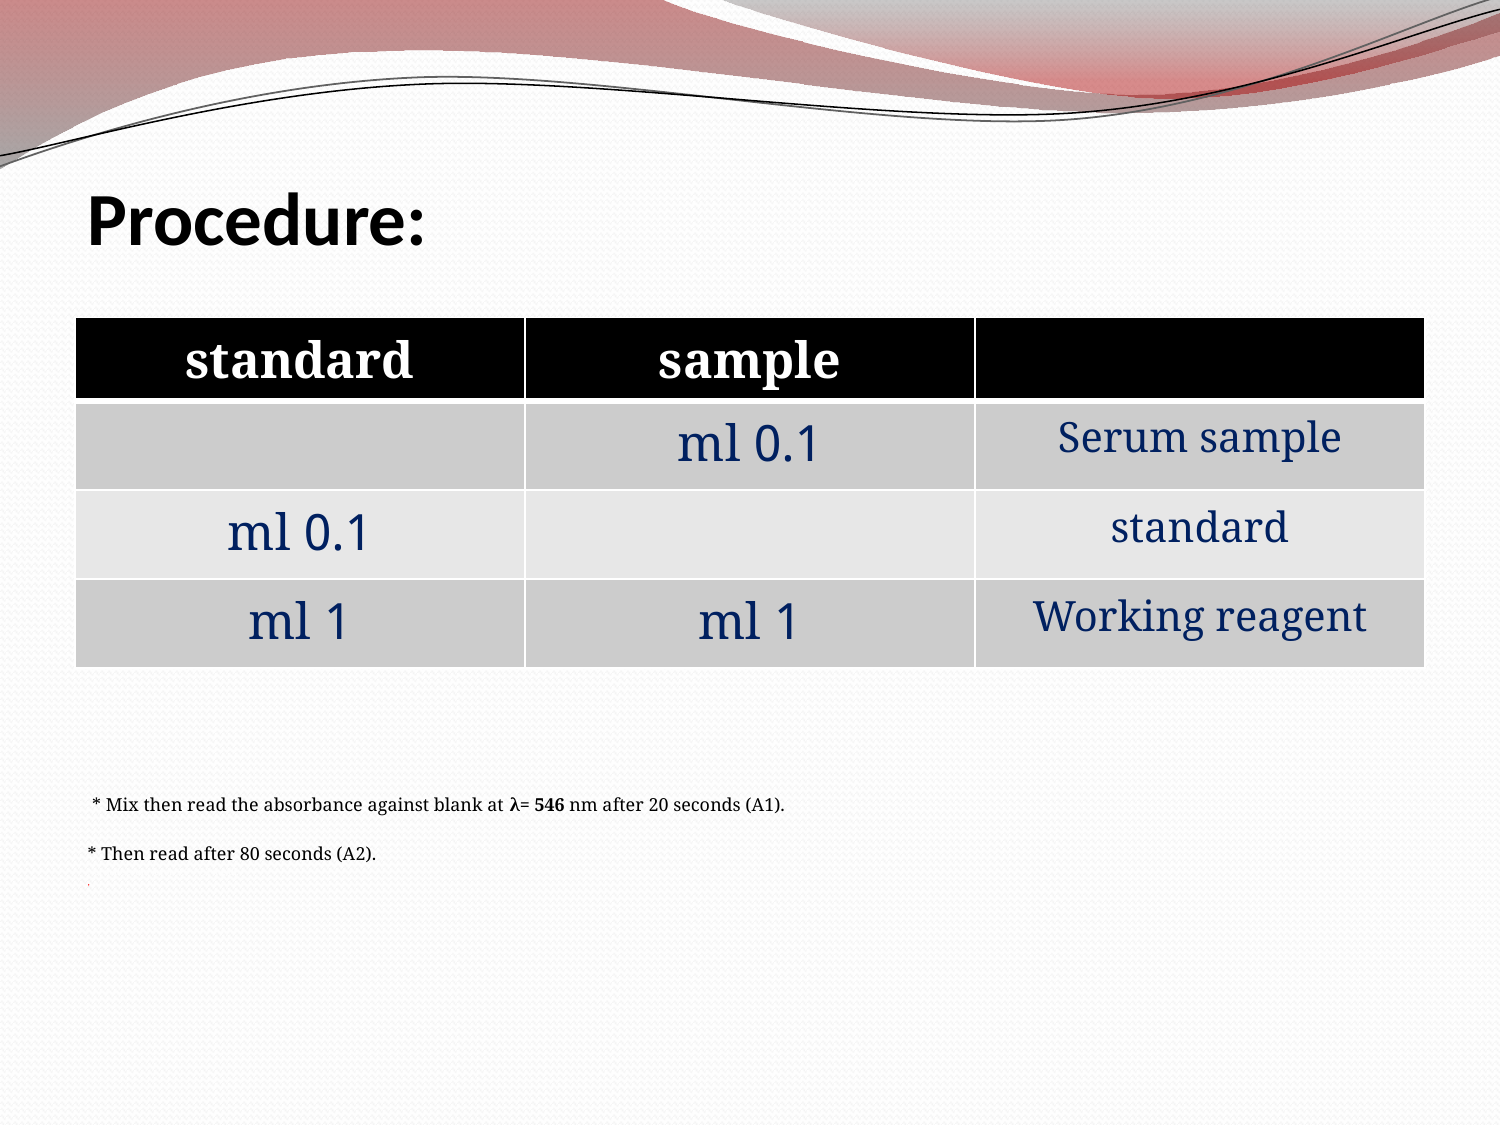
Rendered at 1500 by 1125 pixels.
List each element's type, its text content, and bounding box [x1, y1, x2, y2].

table_cell 0.1 ml [526, 404, 974, 489]
table_header standard [76, 318, 524, 398]
table_header sample [526, 318, 974, 398]
table_cell Working reagent [976, 580, 1424, 667]
table_cell 1 ml [76, 580, 524, 667]
table_cell standard [976, 491, 1424, 578]
table_cell Serum sample [976, 404, 1424, 489]
table_header [976, 318, 1424, 398]
table_cell [526, 491, 974, 578]
table_cell 1 ml [526, 580, 974, 667]
table_cell [76, 404, 524, 489]
table_cell 0.1 ml [76, 491, 524, 578]
title Procedure: [87, 162, 1438, 350]
text_box Incubate for at 37° C for 5 min, then read the absorbance against blank at λ= 520nm. Normal serum level: 3.5 – 7.2 mg/dl. * Mix then read the absorbance against blank at λ= 546 nm after 20 seconds (A1). * Then read after 80 seconds (A2). Normal serum level: 3.5 – 7.2 mg/dl. , [87, 699, 1438, 888]
